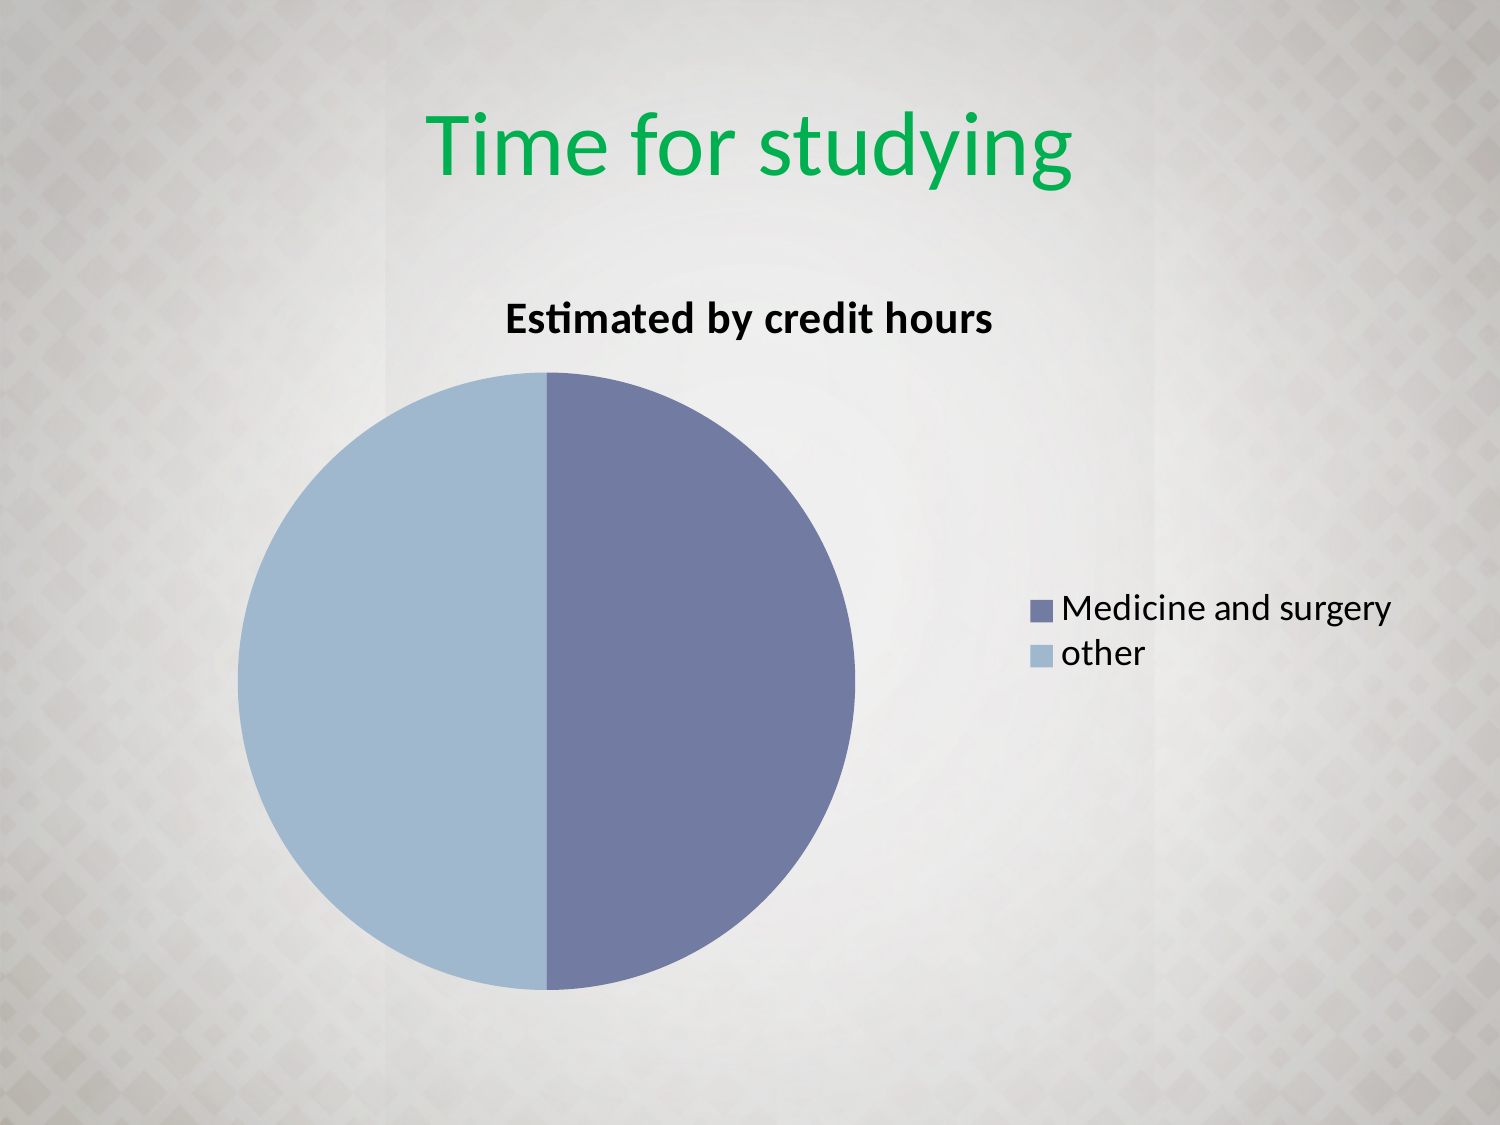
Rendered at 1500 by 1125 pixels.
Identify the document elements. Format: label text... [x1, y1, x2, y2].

picture [0, 0, 1500, 1125]
chart [74, 262, 1426, 1006]
title Time for studying [75, 45, 1425, 233]
